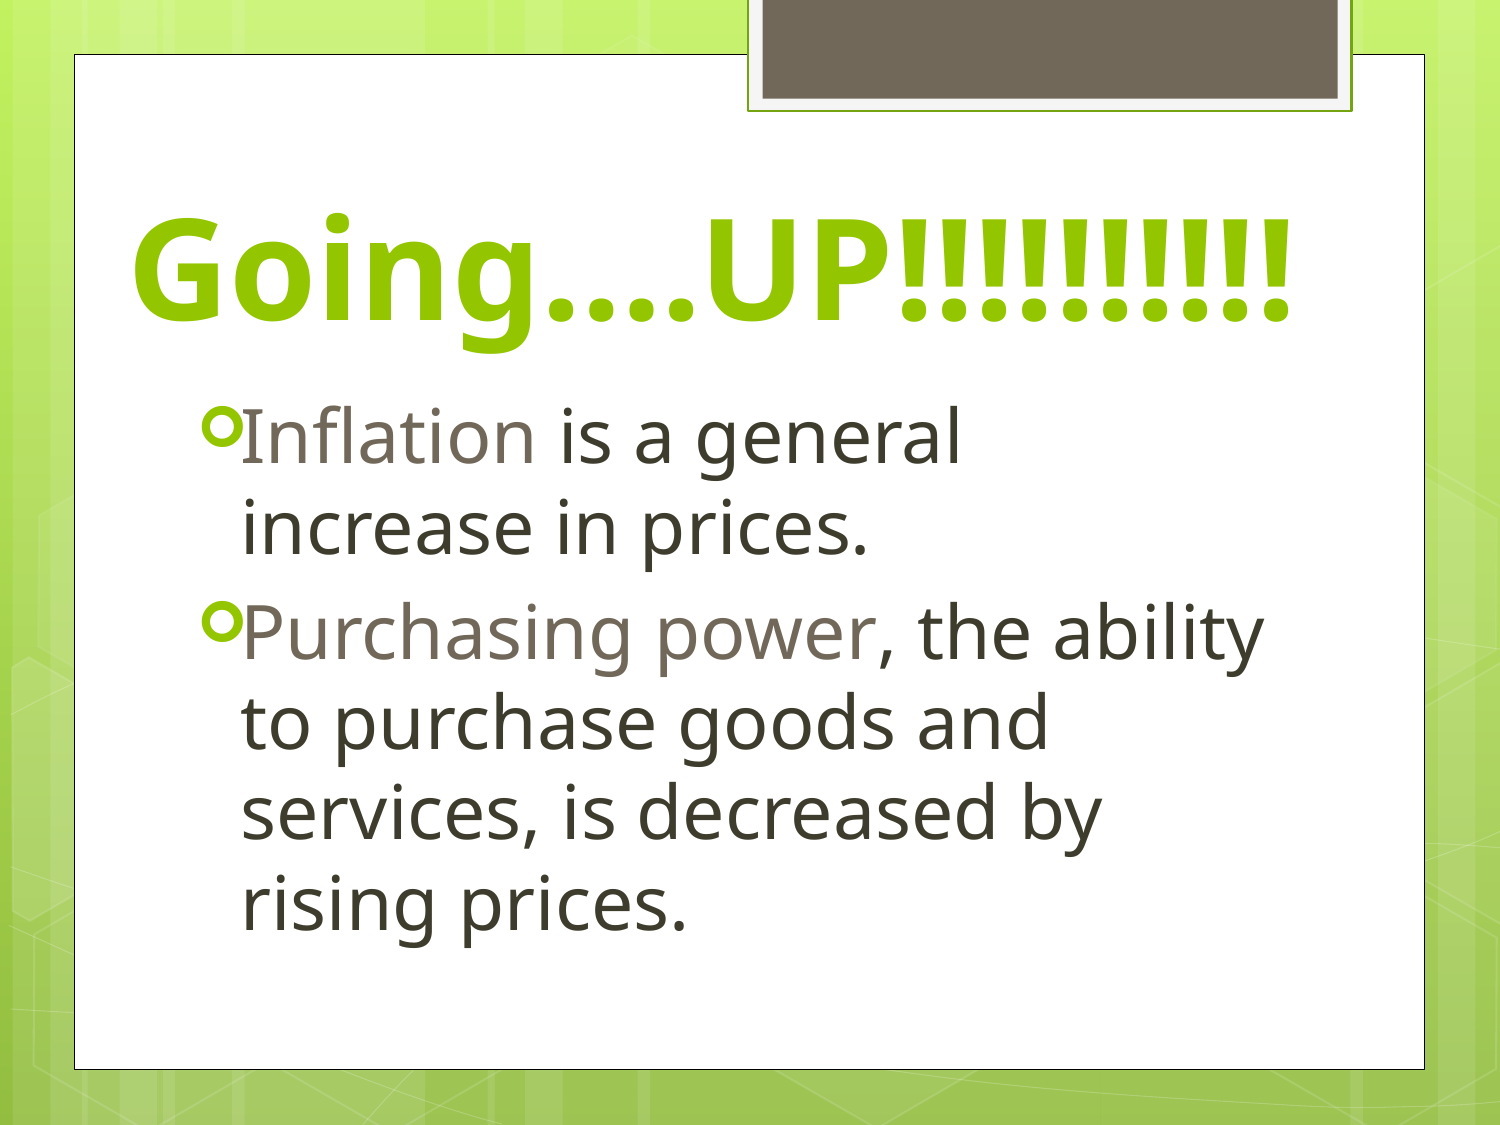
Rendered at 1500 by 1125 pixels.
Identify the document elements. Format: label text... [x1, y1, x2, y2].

title Going….UP!!!!!!!!!! [112, 168, 1324, 357]
list Inflation is a general increase in prices. Purchasing power, the ability to purchase goods and services, is decreased by rising prices. [171, 381, 1283, 957]
